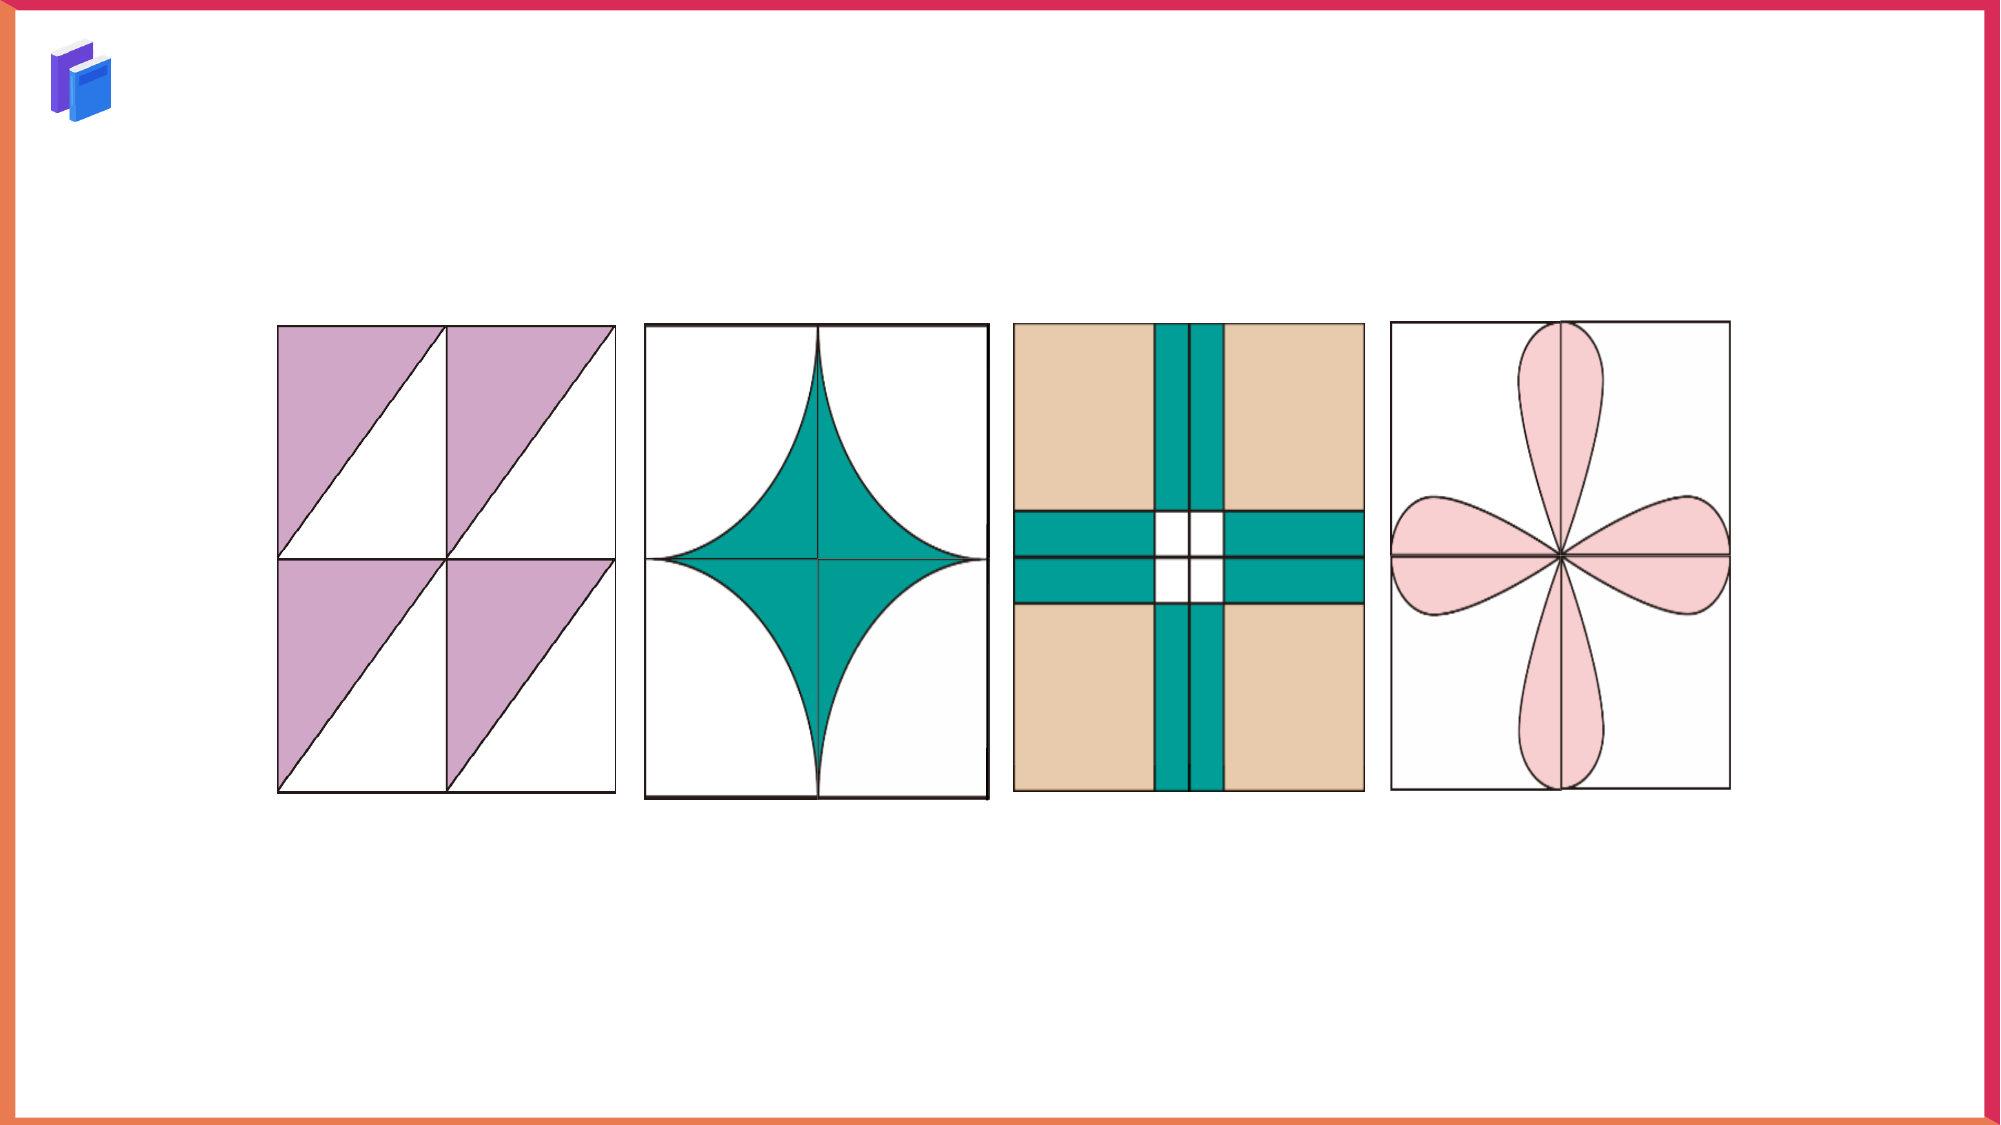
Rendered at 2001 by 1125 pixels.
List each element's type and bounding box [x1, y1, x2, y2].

picture [51, 38, 111, 122]
picture [1012, 323, 1365, 792]
text_box [1390, 320, 1731, 791]
picture [277, 325, 616, 794]
text_box [644, 323, 990, 800]
